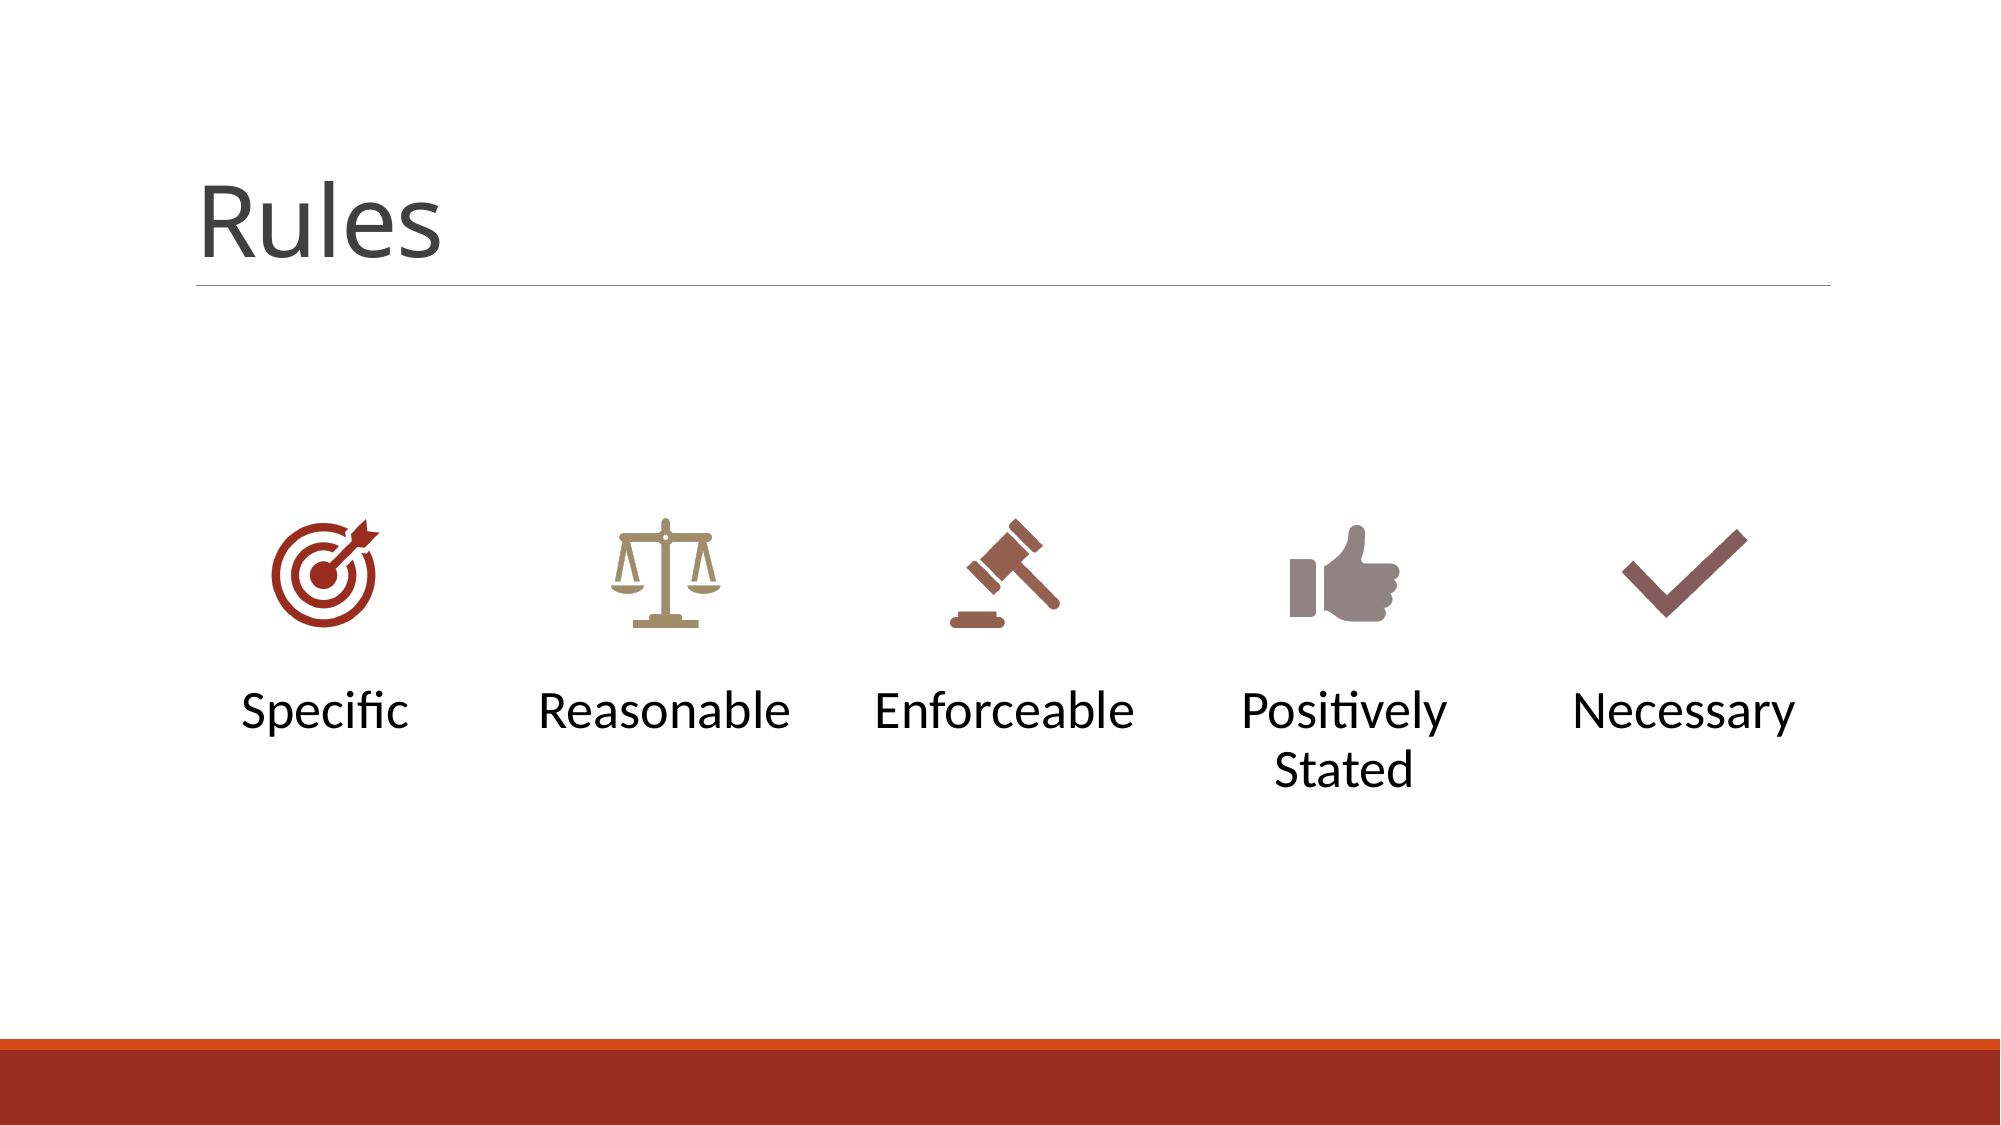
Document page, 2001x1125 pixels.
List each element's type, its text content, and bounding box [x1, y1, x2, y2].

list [179, 343, 1831, 966]
title Rules [180, 47, 1830, 285]
